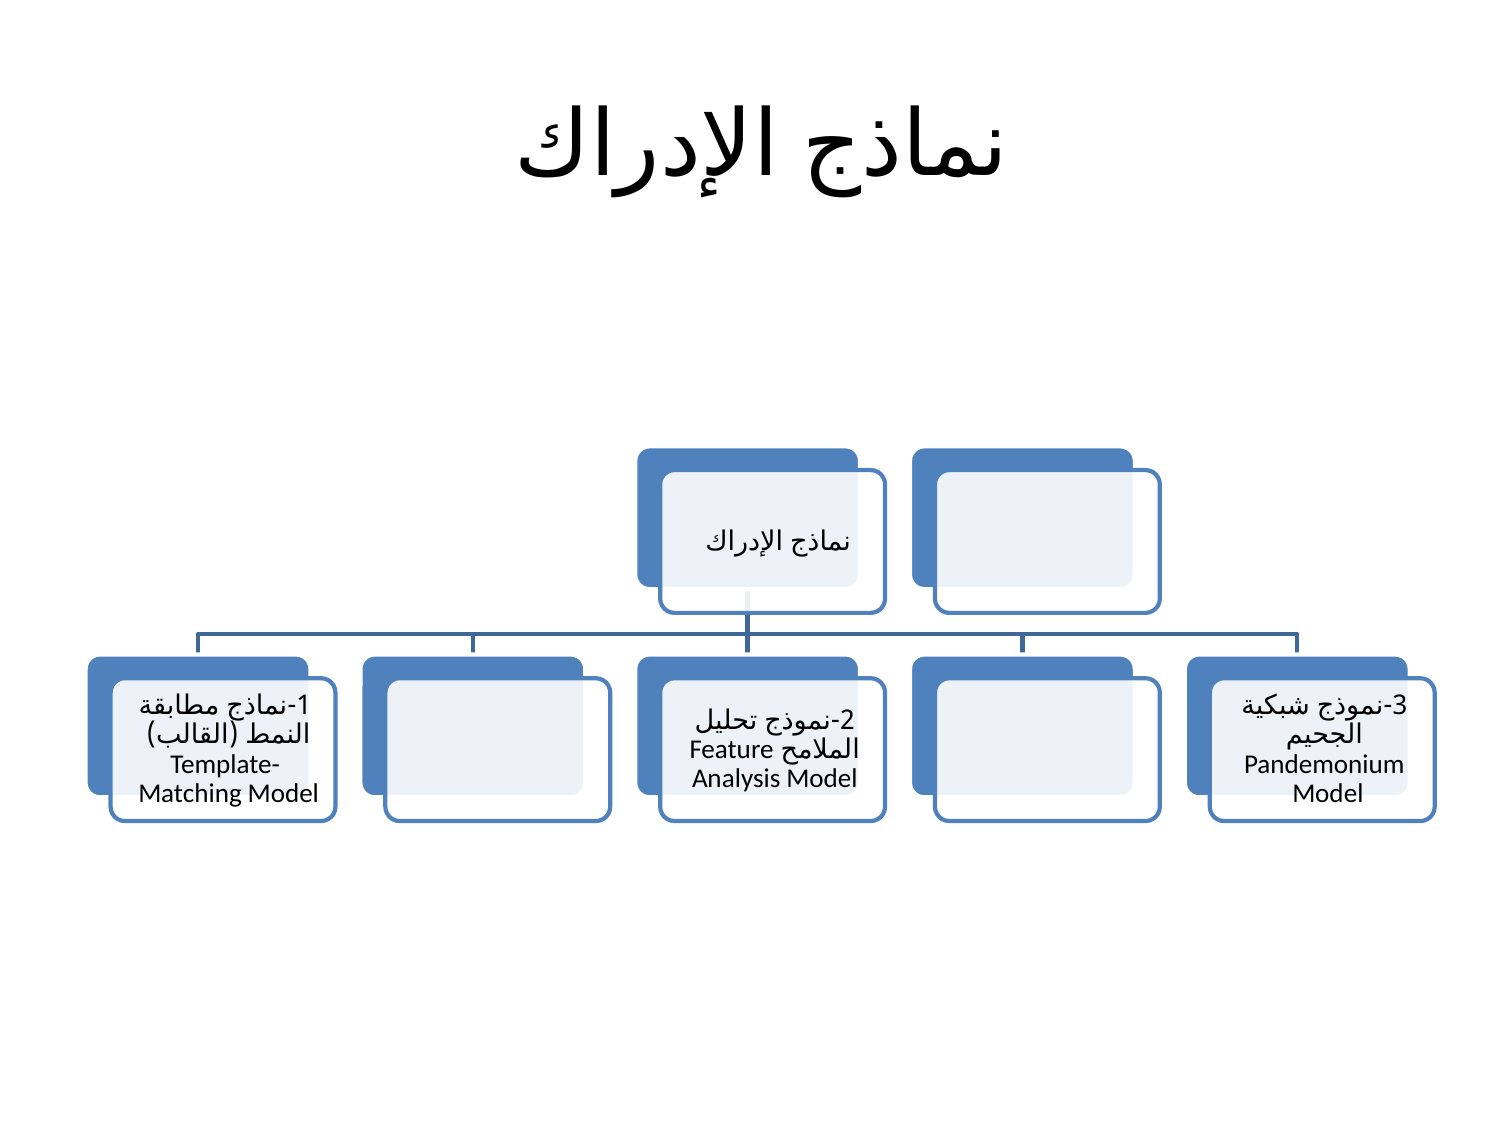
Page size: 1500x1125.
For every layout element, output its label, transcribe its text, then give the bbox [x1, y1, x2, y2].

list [84, 262, 1436, 1006]
title نماذج الإدراك [75, 45, 1425, 233]
